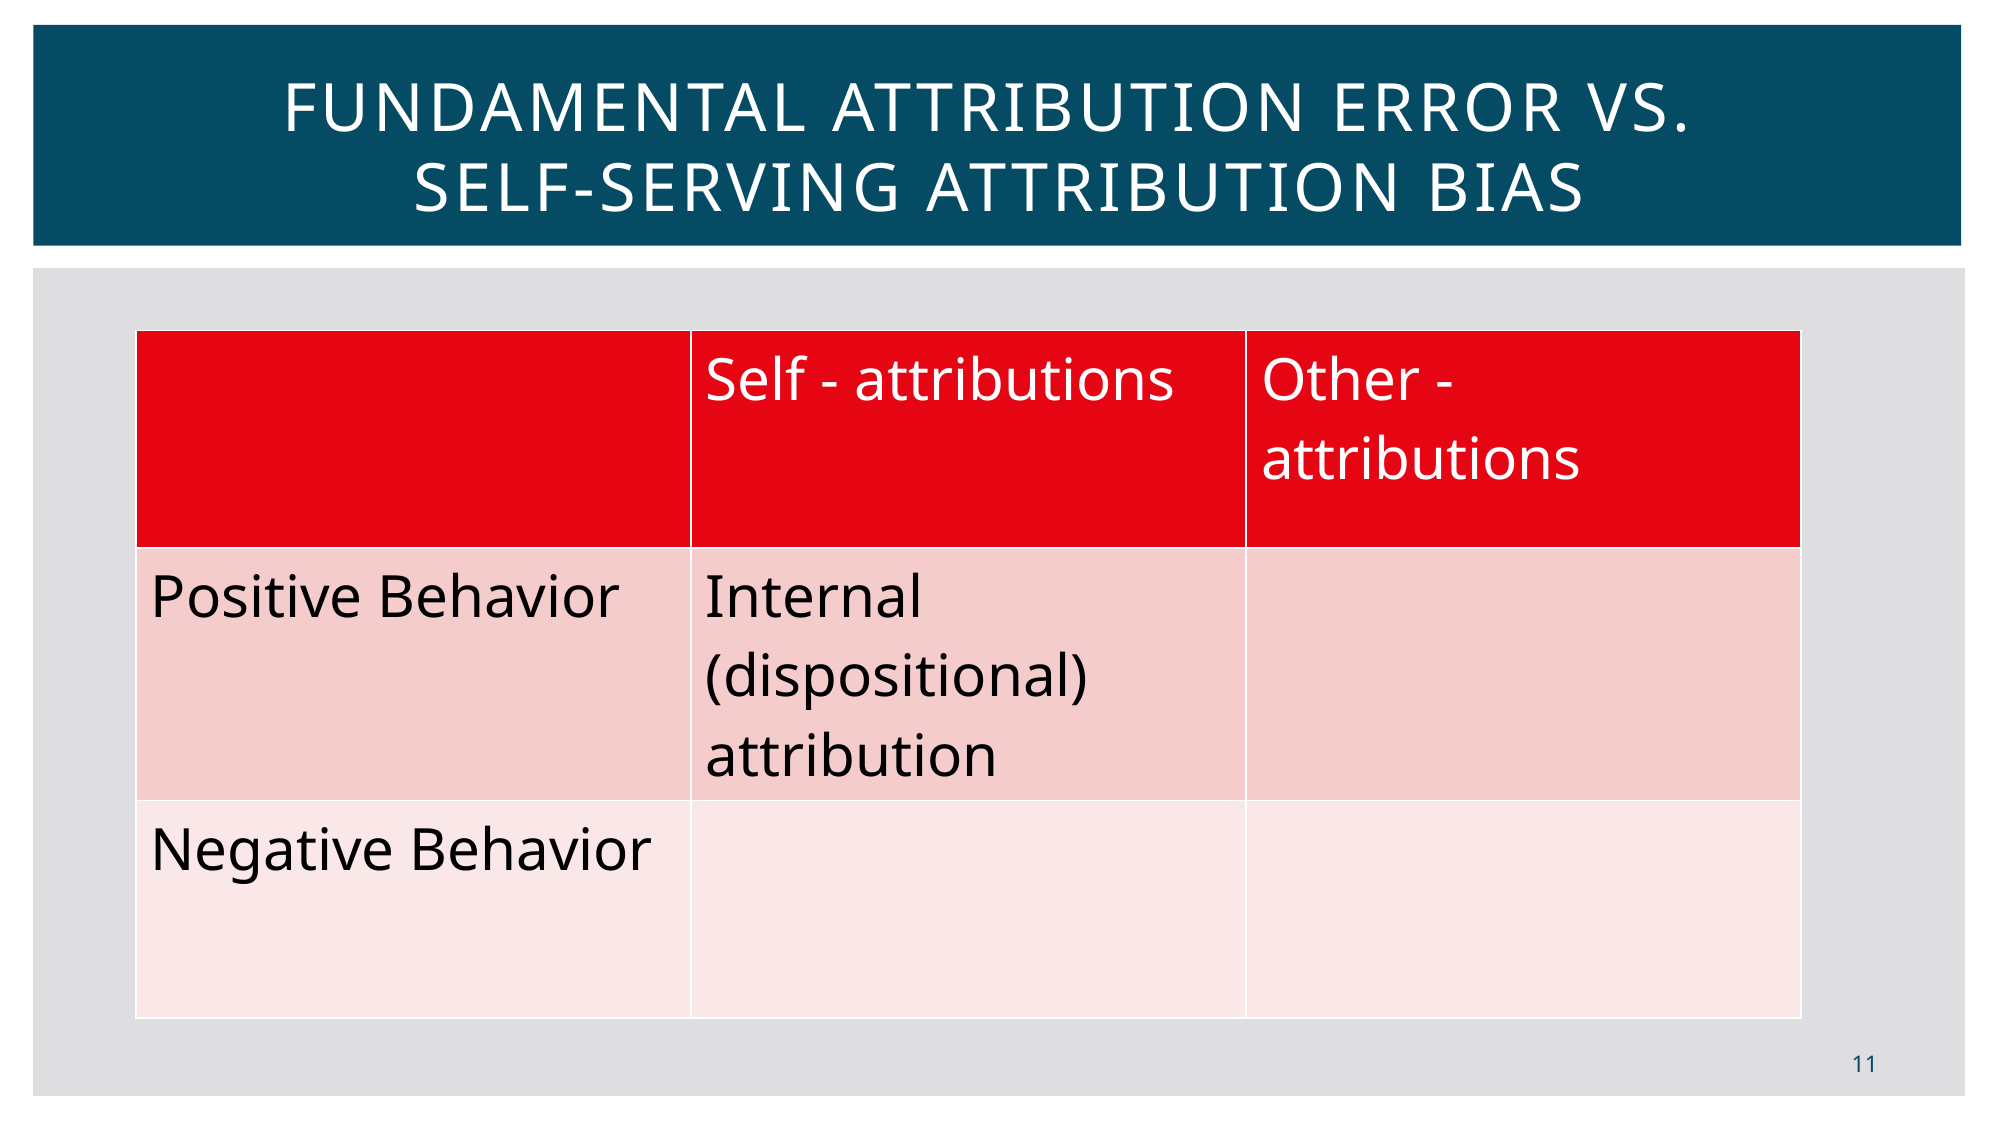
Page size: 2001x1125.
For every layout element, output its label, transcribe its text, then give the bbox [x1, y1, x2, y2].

table_cell [1247, 549, 1800, 800]
table_cell [692, 801, 1245, 1017]
table_cell Negative Behavior [137, 801, 690, 1017]
table_cell Internal (dispositional) attribution [692, 549, 1245, 800]
title Fundamental Attribution error VS. Self-serving attribution bias [83, 58, 1917, 232]
slide_number 11 [1800, 1041, 1930, 1089]
table_header Other - attributions [1247, 331, 1800, 547]
table_cell [1247, 801, 1800, 1017]
table_cell Positive Behavior [137, 549, 690, 800]
table_header [137, 331, 690, 547]
table_header Self - attributions [692, 331, 1245, 547]
